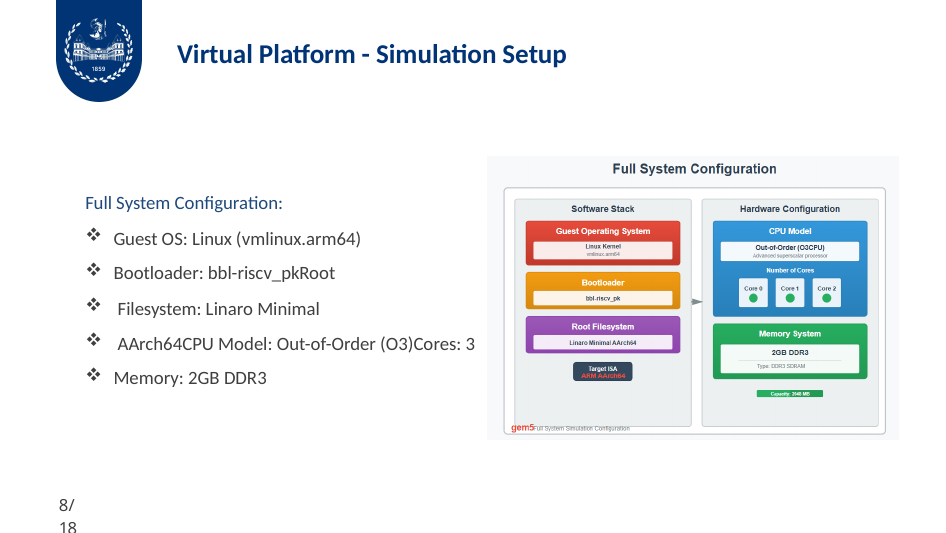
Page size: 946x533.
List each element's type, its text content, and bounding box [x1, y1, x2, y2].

slide_number 8/18 [52, 494, 92, 515]
title Virtual Platform - Simulation Setup [175, 40, 723, 103]
picture [56, 0, 142, 102]
text_box Full System Configuration: Guest OS: Linux (vmlinux.arm64) Bootloader: bbl-riscv_pkRoot Filesystem: Linaro Minimal AArch64CPU Model: Out-of-Order (O3)Cores: 3 Memory: 2GB DDR3 [85, 191, 497, 462]
picture [486, 156, 899, 440]
